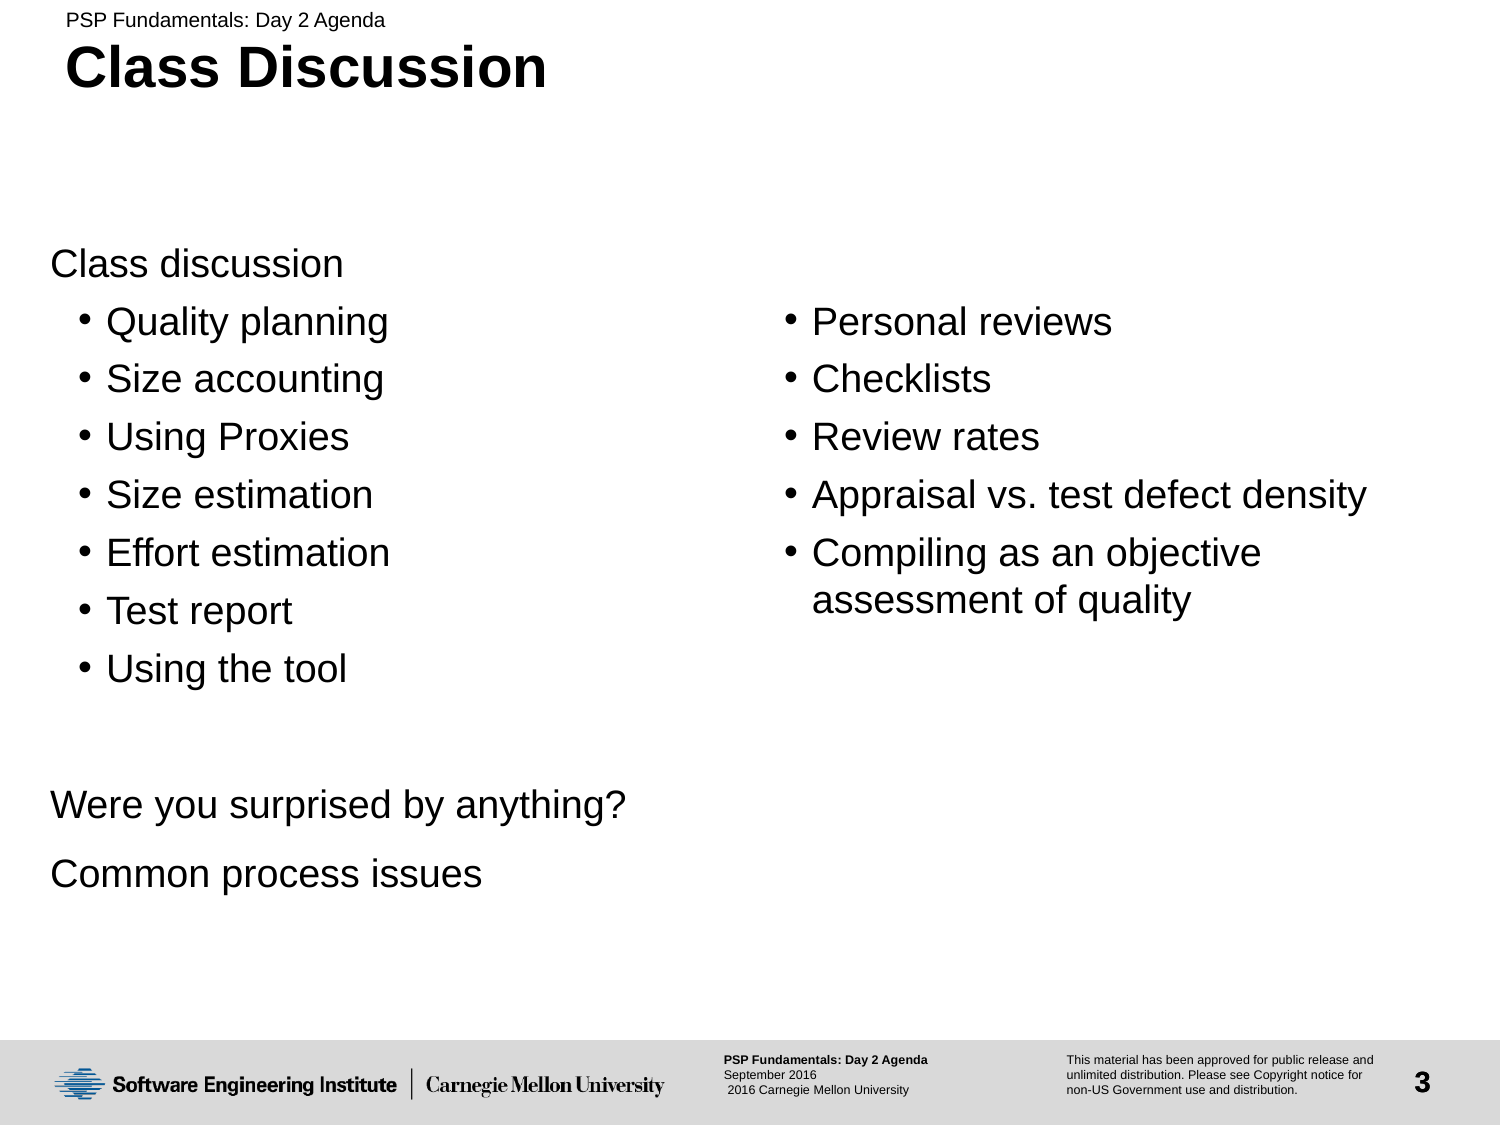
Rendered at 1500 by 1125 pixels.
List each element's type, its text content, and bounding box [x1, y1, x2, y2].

title Class Discussion [65, 37, 1313, 167]
picture [46, 1061, 673, 1104]
list Personal reviews Checklists Review rates Appraisal vs. test defect density Compiling as an objective assessment of quality [755, 237, 1437, 1000]
list Class discussion Quality planning Size accounting Using Proxies Size estimation Effort estimation Test report Using the tool Were you surprised by anything? Common process issues [50, 237, 731, 1000]
